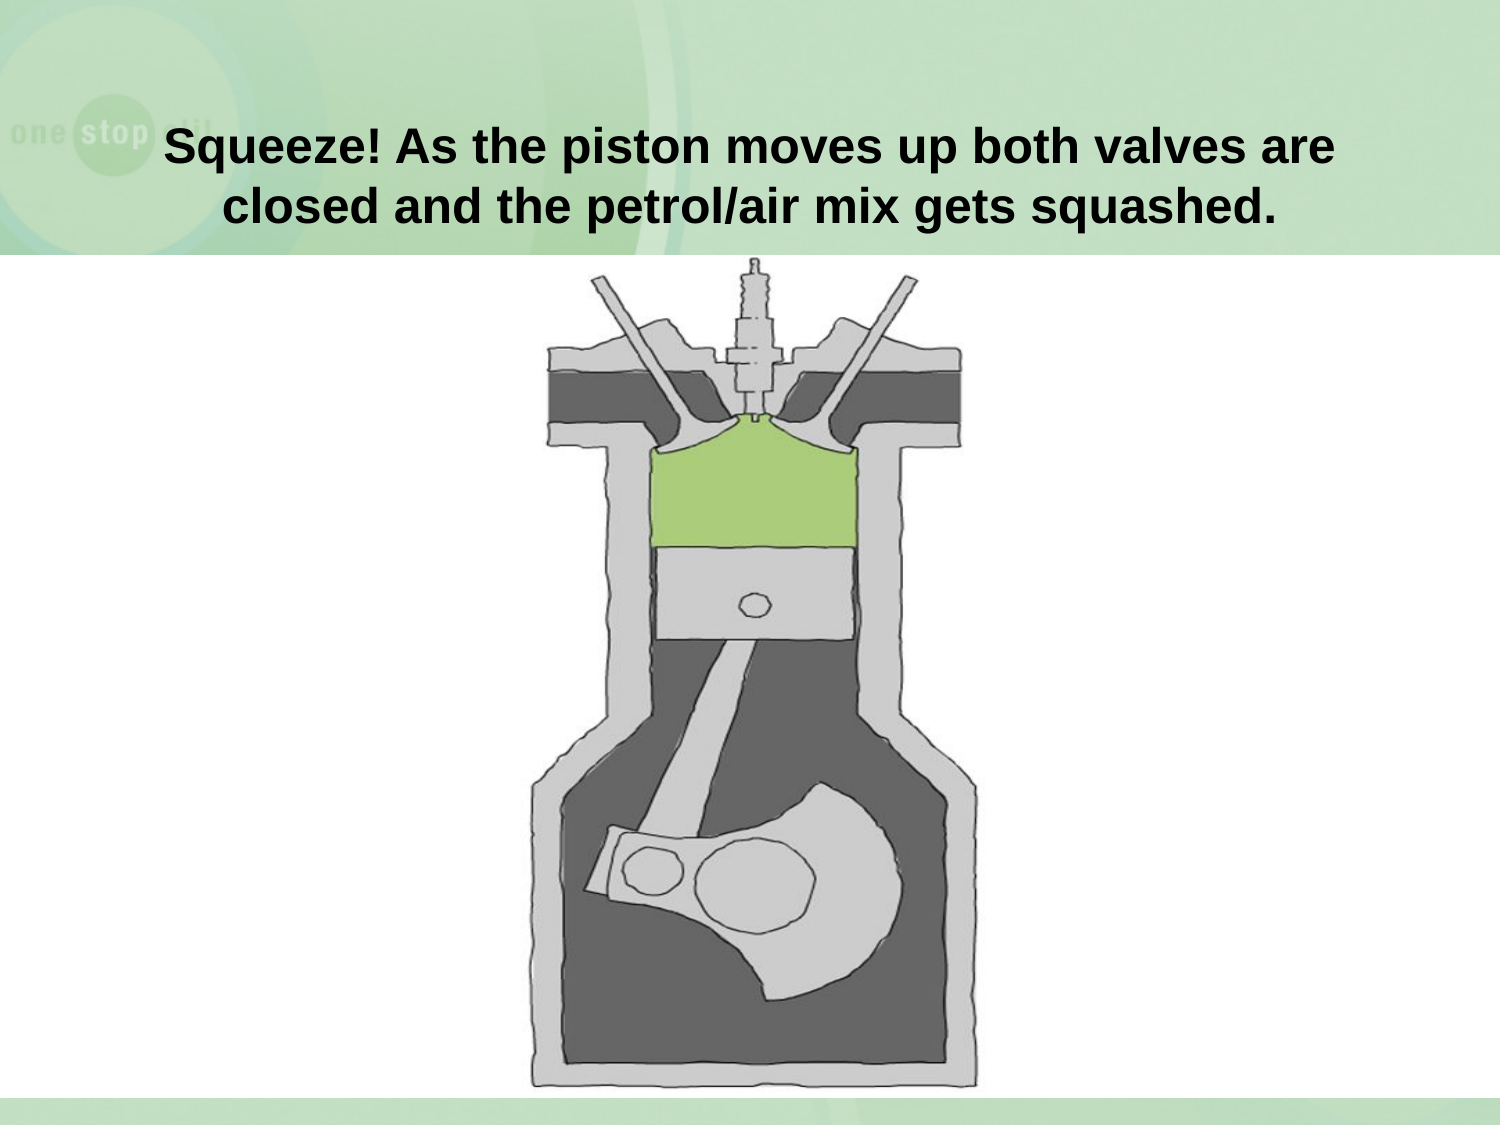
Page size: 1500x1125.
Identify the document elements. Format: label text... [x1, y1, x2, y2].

title Squeeze! As the piston moves up both valves are closed and the petrol/air mix gets squashed. [75, 79, 1425, 253]
picture [0, 0, 1500, 1125]
